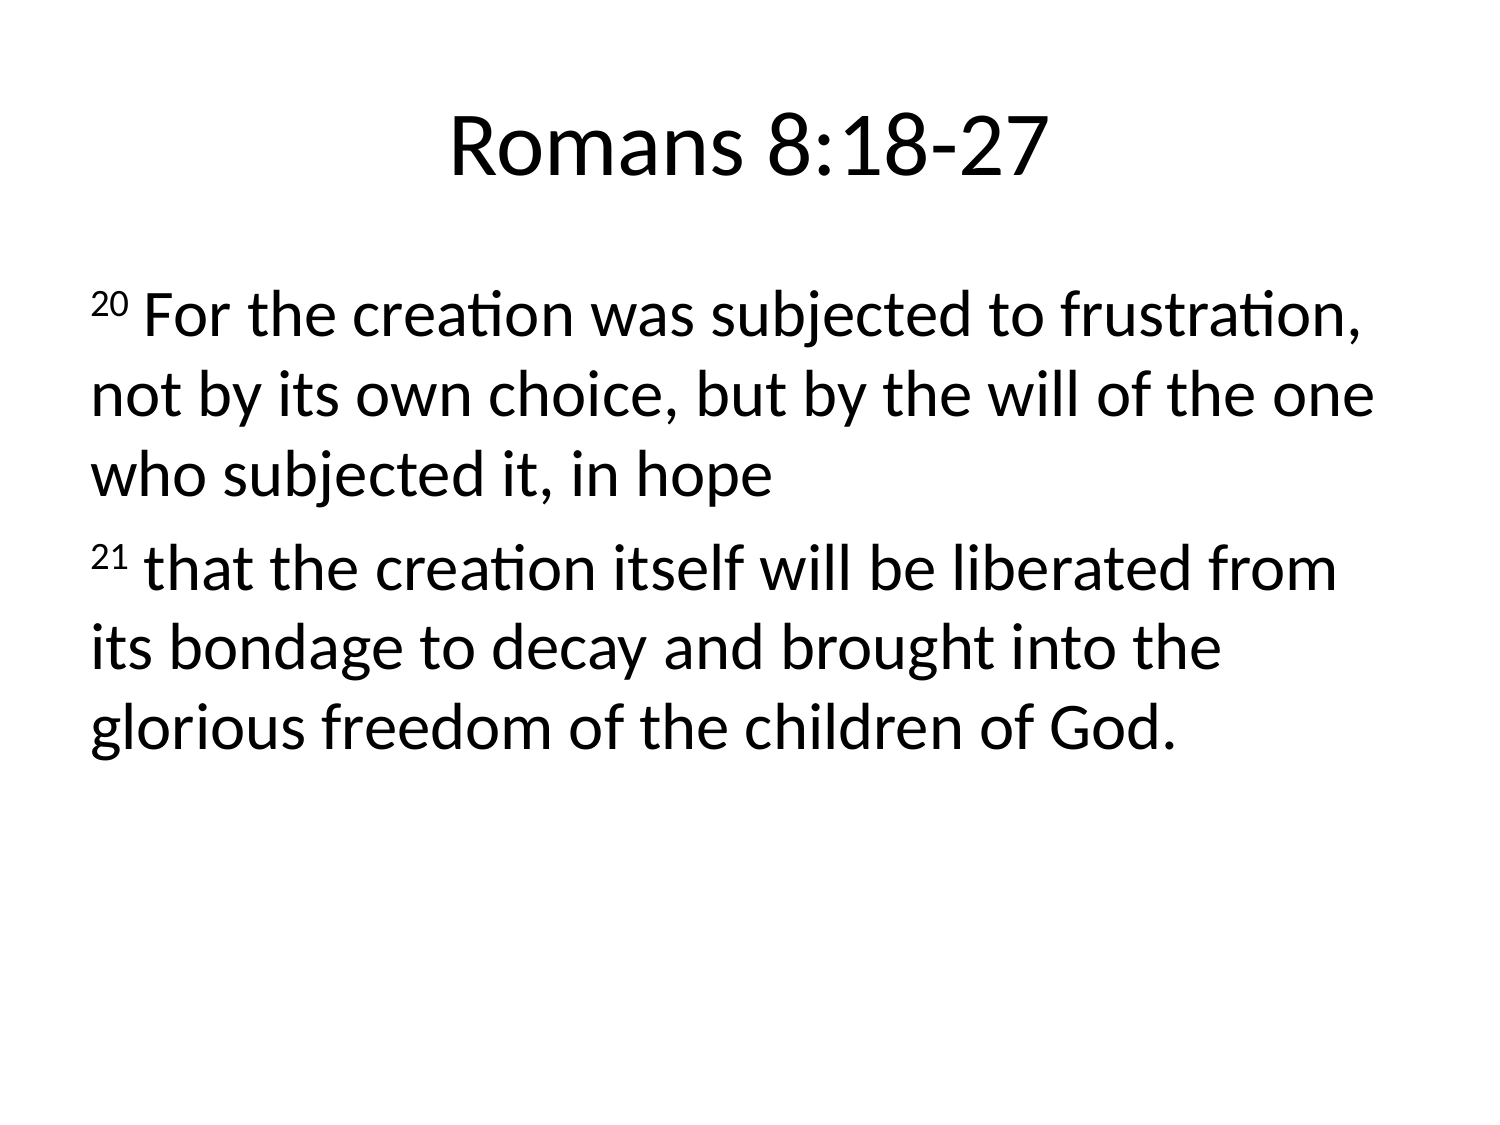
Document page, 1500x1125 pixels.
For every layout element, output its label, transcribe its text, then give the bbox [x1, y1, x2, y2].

title Romans 8:18-27 [75, 45, 1425, 233]
list 20 For the creation was subjected to frustration, not by its own choice, but by the will of the one who subjected it, in hope 21 that the creation itself will be liberated from its bondage to decay and brought into the glorious freedom of the children of God. [75, 262, 1425, 1005]
